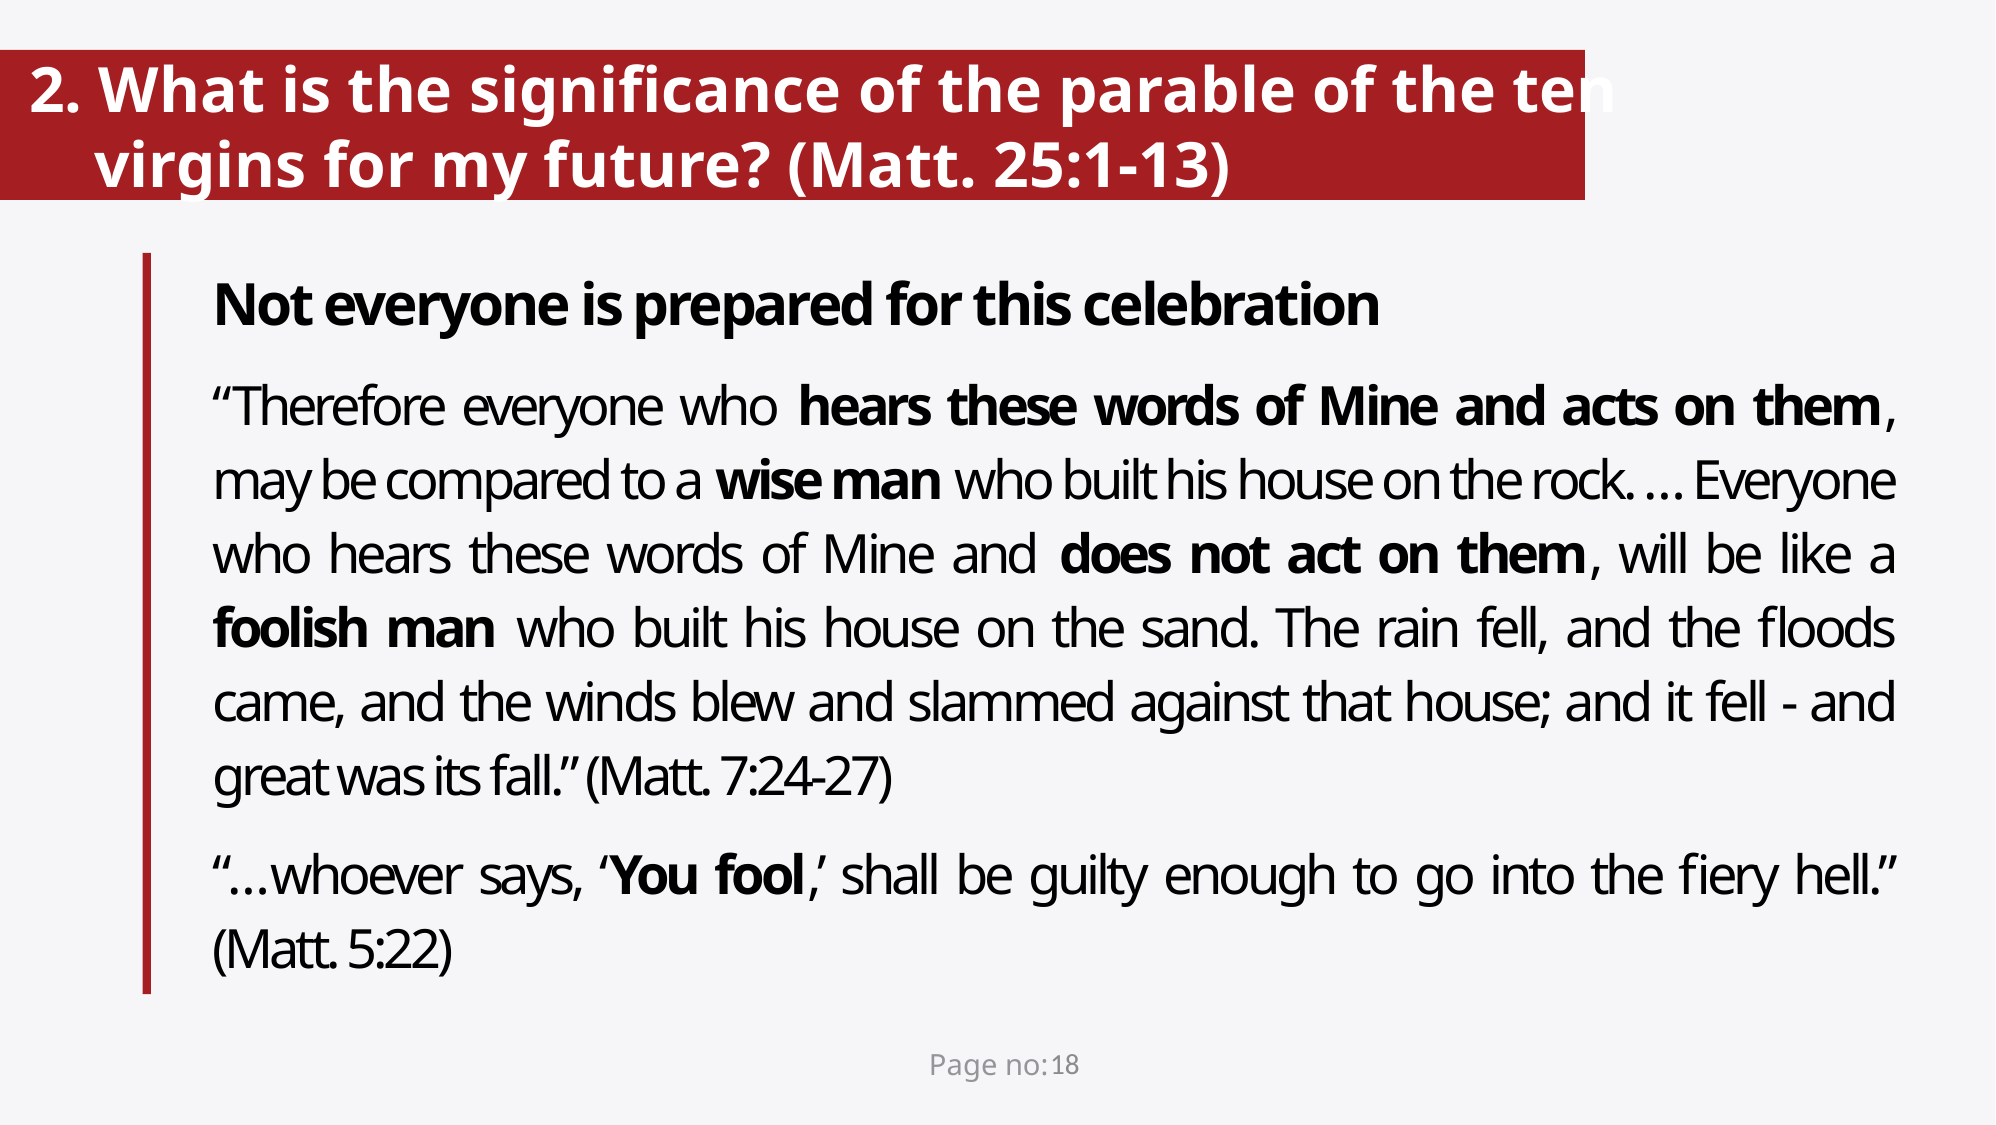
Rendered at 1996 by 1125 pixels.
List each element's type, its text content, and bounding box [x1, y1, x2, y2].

subtitle Not everyone is prepared for this celebration “Therefore everyone who hears these words of Mine and acts on them, may be compared to a wise man who built his house on the rock. … Everyone who hears these words of Mine and does not act on them, will be like a foolish man who built his house on the sand. The rain fell, and the floods came, and the winds blew and slammed against that house; and it fell - and great was its fall.” (Matt. 7:24-27) “…whoever says, ‘You fool,’ shall be guilty enough to go into the fiery hell.” (Matt. 5:22) [197, 249, 1910, 1000]
title 2. What is the significance of the parable of the ten virgins for my future? (Matt. 25:1-13) [14, 62, 1810, 188]
